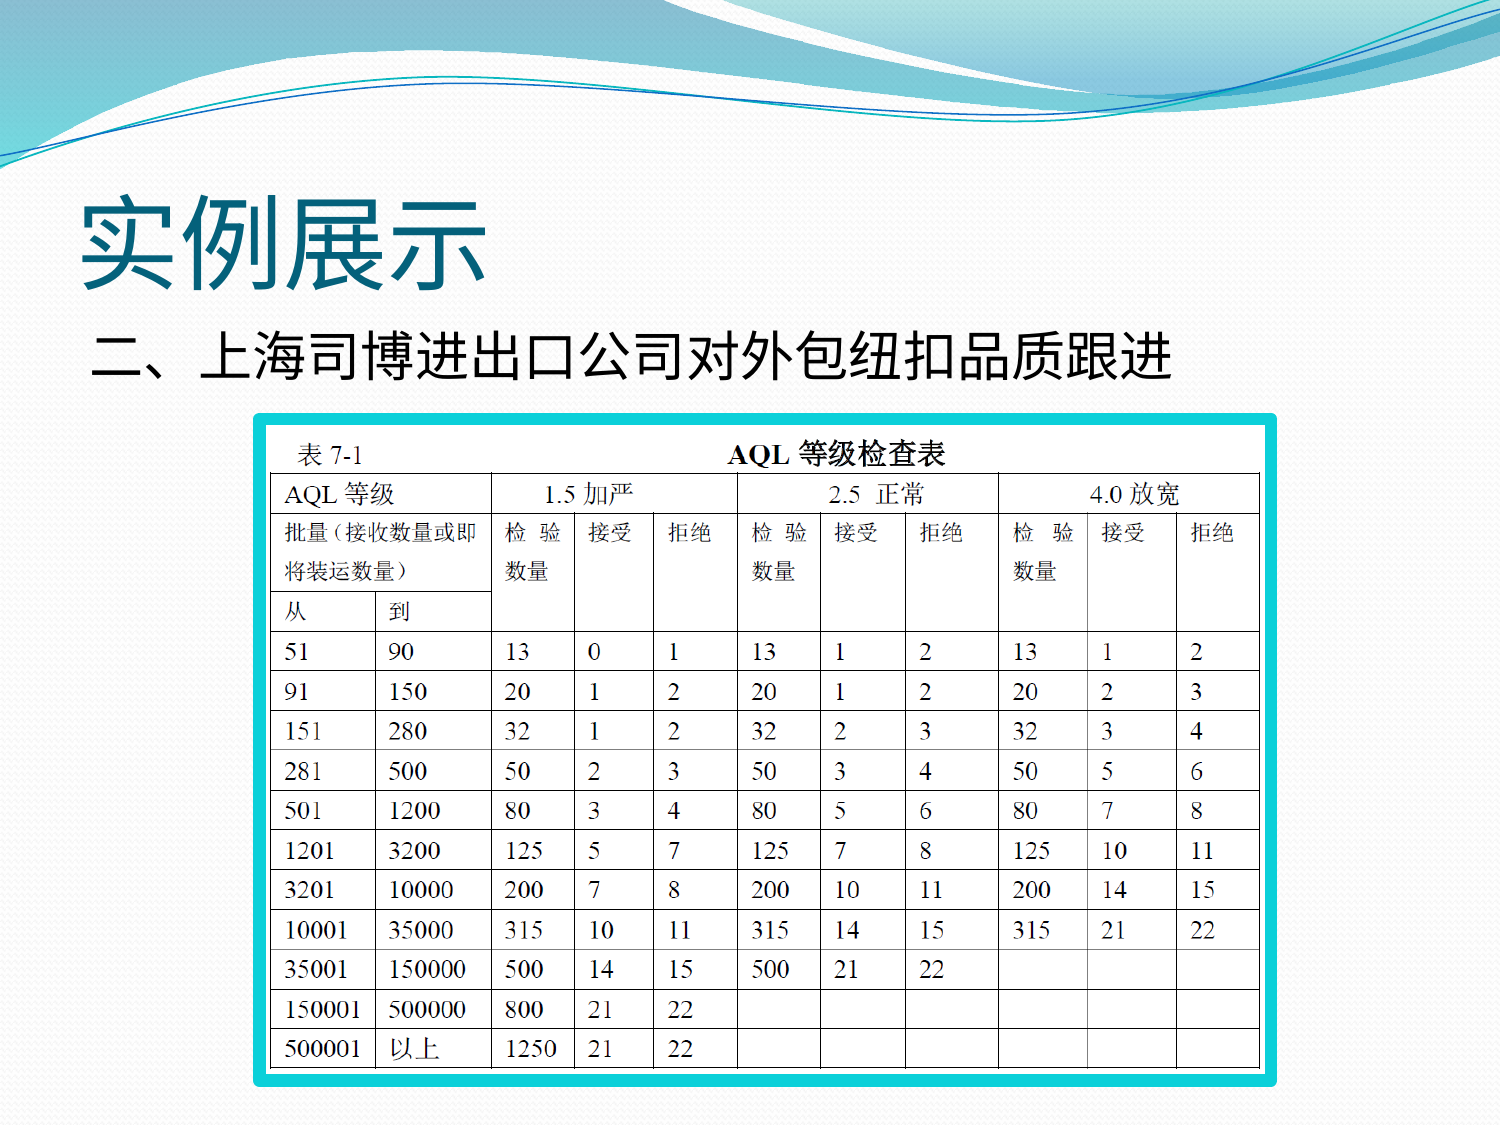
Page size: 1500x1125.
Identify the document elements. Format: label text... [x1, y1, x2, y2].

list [265, 425, 1265, 1075]
list 二、上海司博进出口公司对外包纽扣品质跟进 [75, 314, 1294, 1043]
title 实例展示 [75, 115, 1425, 303]
